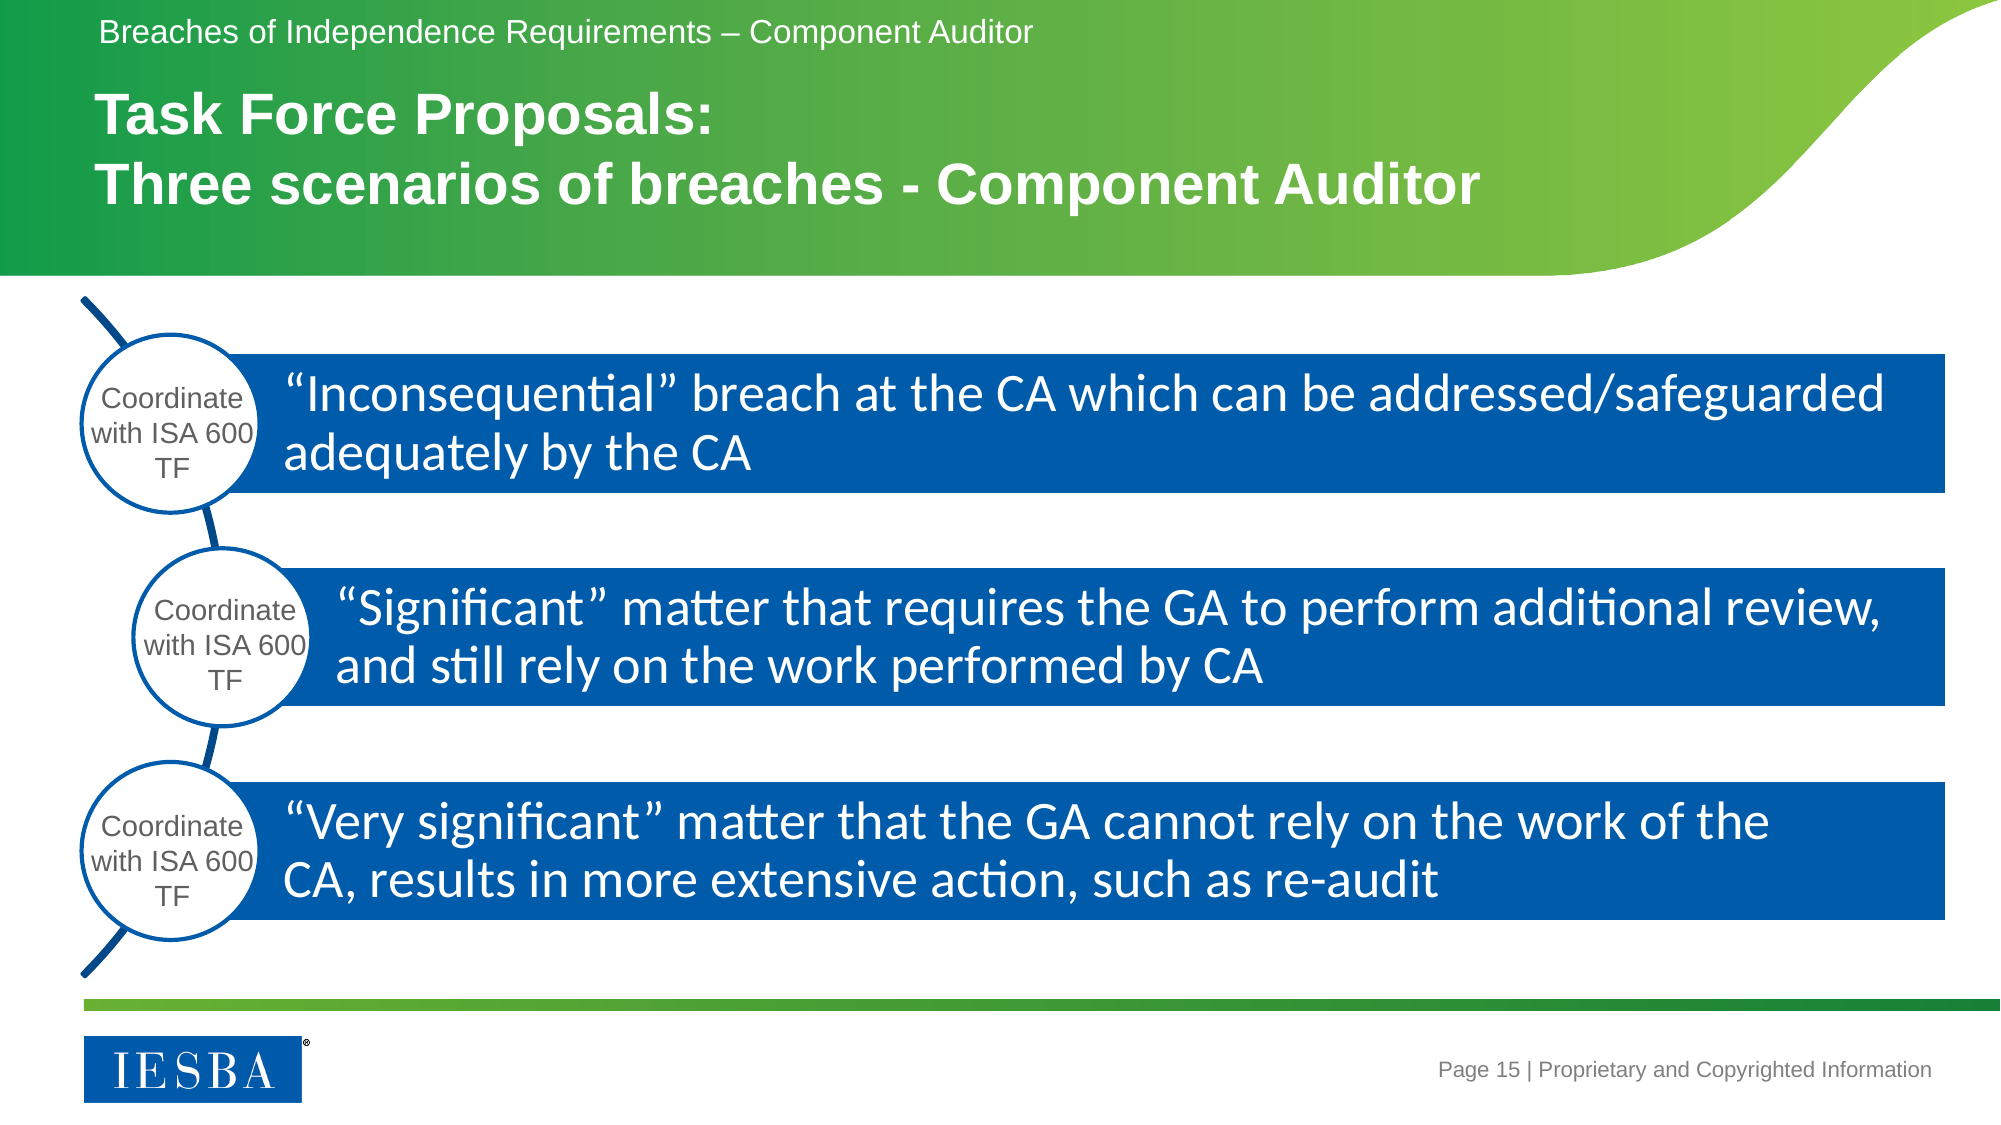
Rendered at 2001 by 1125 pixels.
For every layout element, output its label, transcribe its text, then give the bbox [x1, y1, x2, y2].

title Task Force Proposals: Three scenarios of breaches - Component Auditor [94, 102, 1808, 190]
picture [84, 1036, 310, 1103]
picture [0, 0, 2000, 276]
text_box Breaches of Independence Requirements – Component Auditor [83, 3, 1334, 53]
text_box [71, 280, 1958, 994]
text_box [83, 53, 1334, 60]
